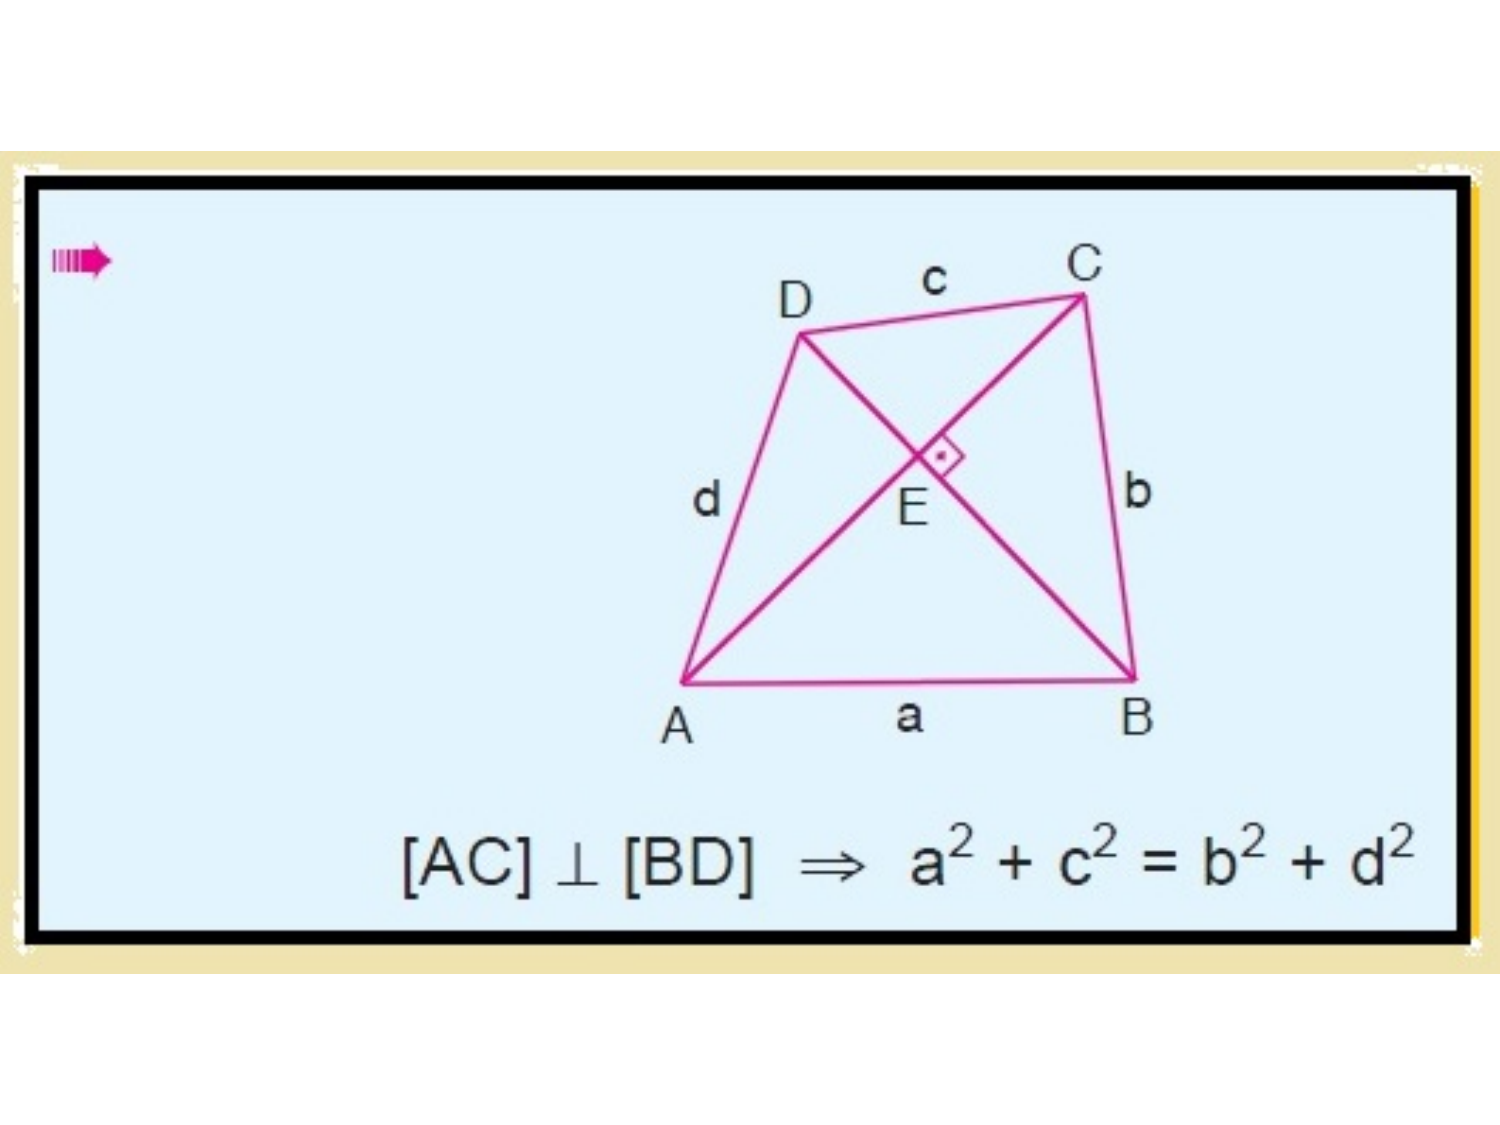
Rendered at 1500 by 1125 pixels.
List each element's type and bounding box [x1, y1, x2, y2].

picture [0, 150, 1500, 974]
